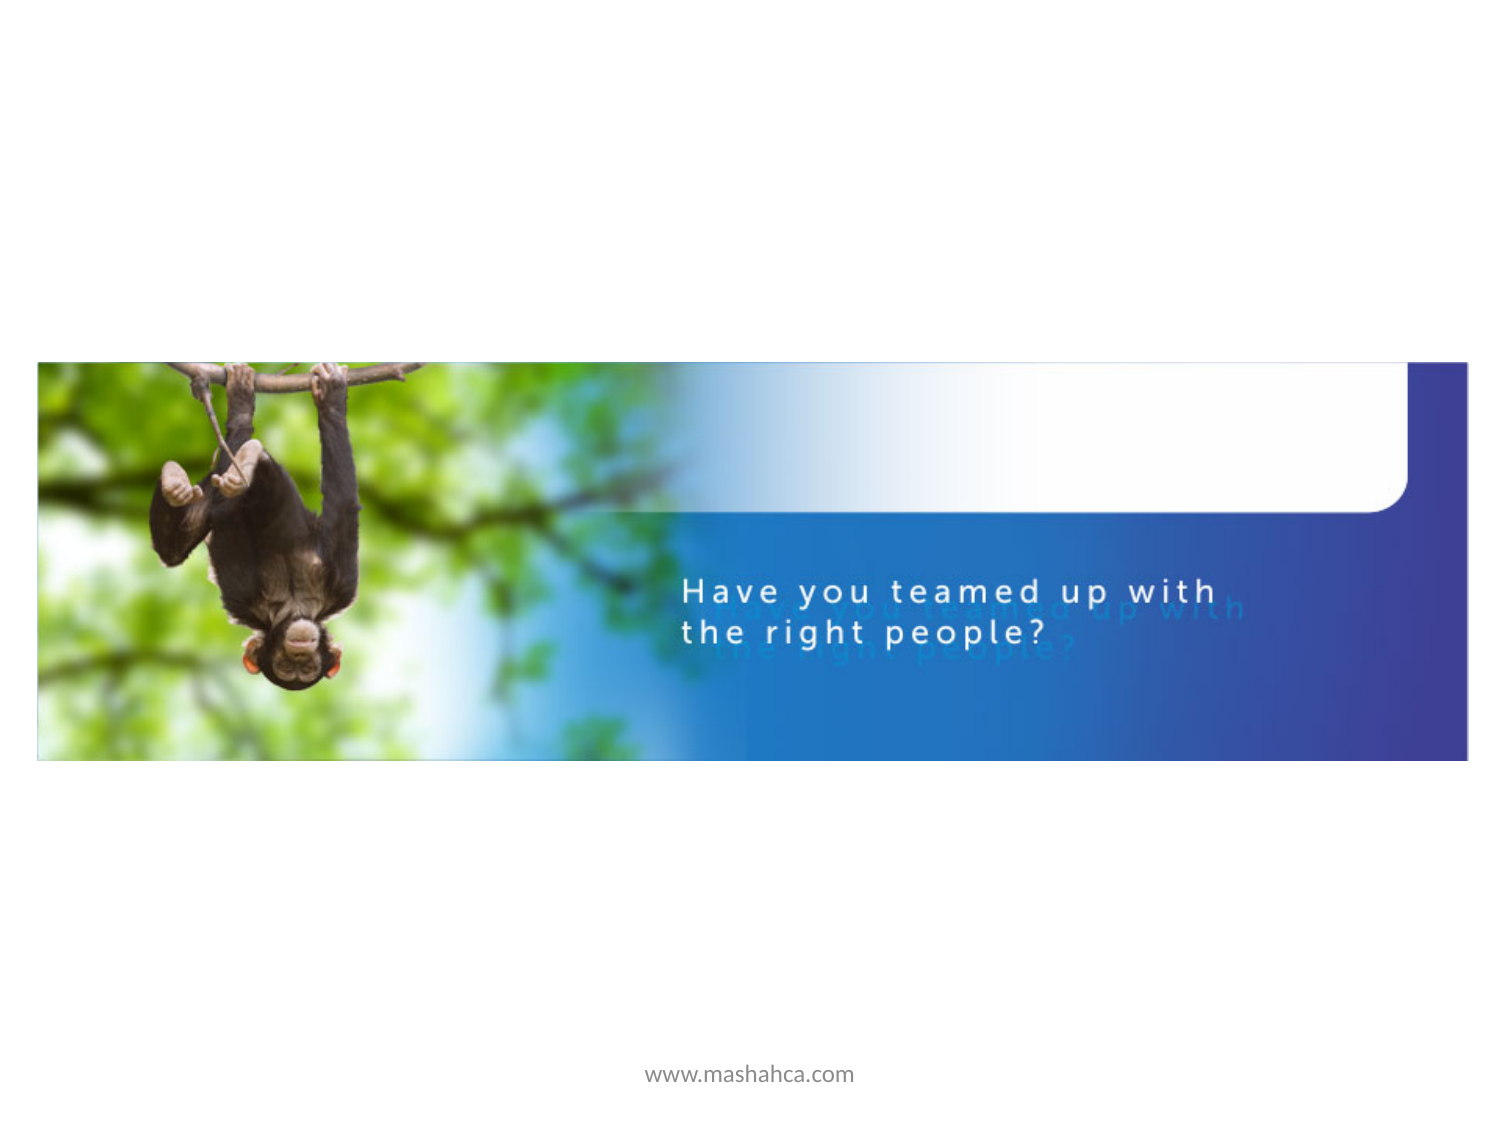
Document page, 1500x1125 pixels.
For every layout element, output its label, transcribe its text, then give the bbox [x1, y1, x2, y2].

picture [37, 362, 1469, 762]
footer www.mashahca.com [512, 1042, 988, 1103]
